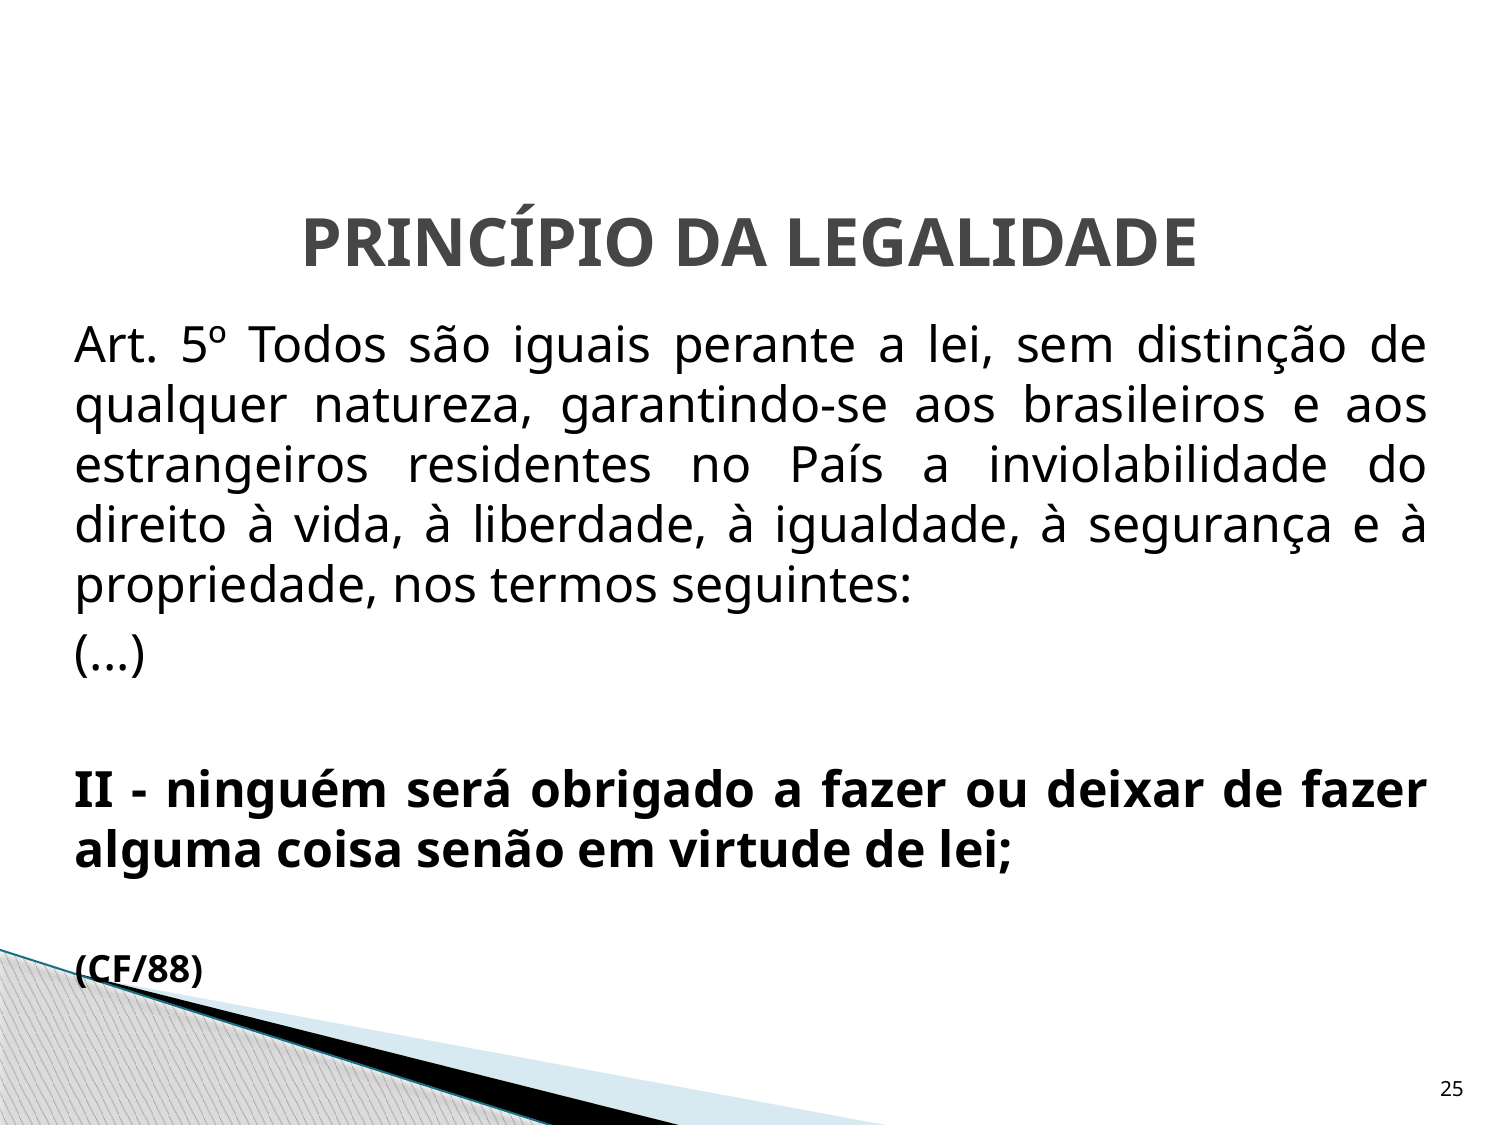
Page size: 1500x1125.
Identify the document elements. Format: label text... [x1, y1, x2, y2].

slide_number 25 [1418, 1051, 1479, 1112]
title PRINCÍPIO DA LEGALIDADE [0, 175, 1500, 305]
list Art. 5º Todos são iguais perante a lei, sem distinção de qualquer natureza, garantindo-se aos brasileiros e aos estrangeiros residentes no País a inviolabilidade do direito à vida, à liberdade, à igualdade, à segurança e à propriedade, nos termos seguintes: (...) II - ninguém será obrigado a fazer ou deixar de fazer alguma coisa senão em virtude de lei; (CF/88) [0, 304, 1444, 1043]
